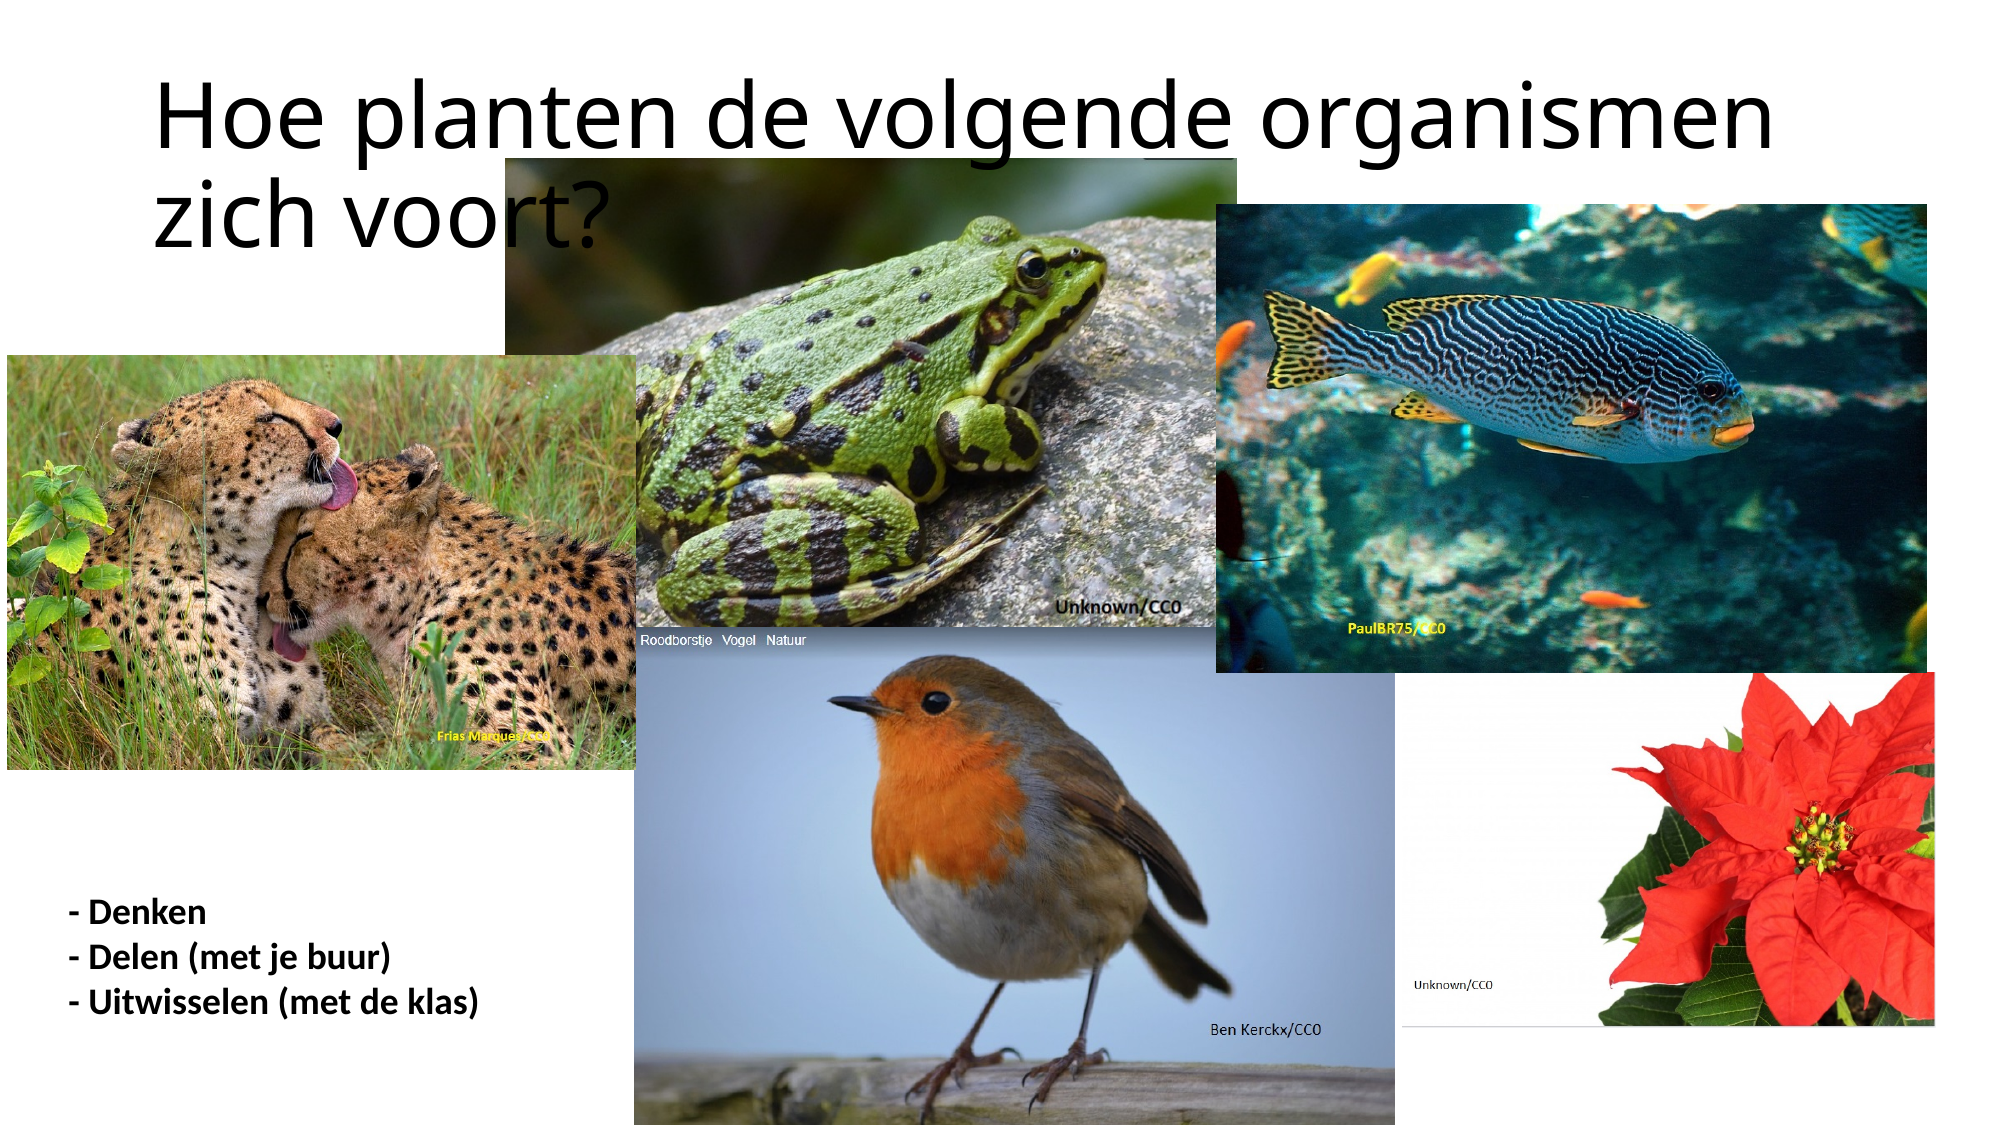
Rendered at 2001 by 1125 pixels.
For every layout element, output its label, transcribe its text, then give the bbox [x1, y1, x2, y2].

text_box - Denken - Delen (met je buur) - Uitwisselen (met de klas) [53, 879, 496, 1030]
picture [1432, 206, 1441, 214]
picture [7, 158, 1928, 1125]
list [1402, 672, 1936, 1028]
title Hoe planten de volgende organismen zich voort? [137, 59, 1863, 278]
picture [1332, 204, 1347, 212]
